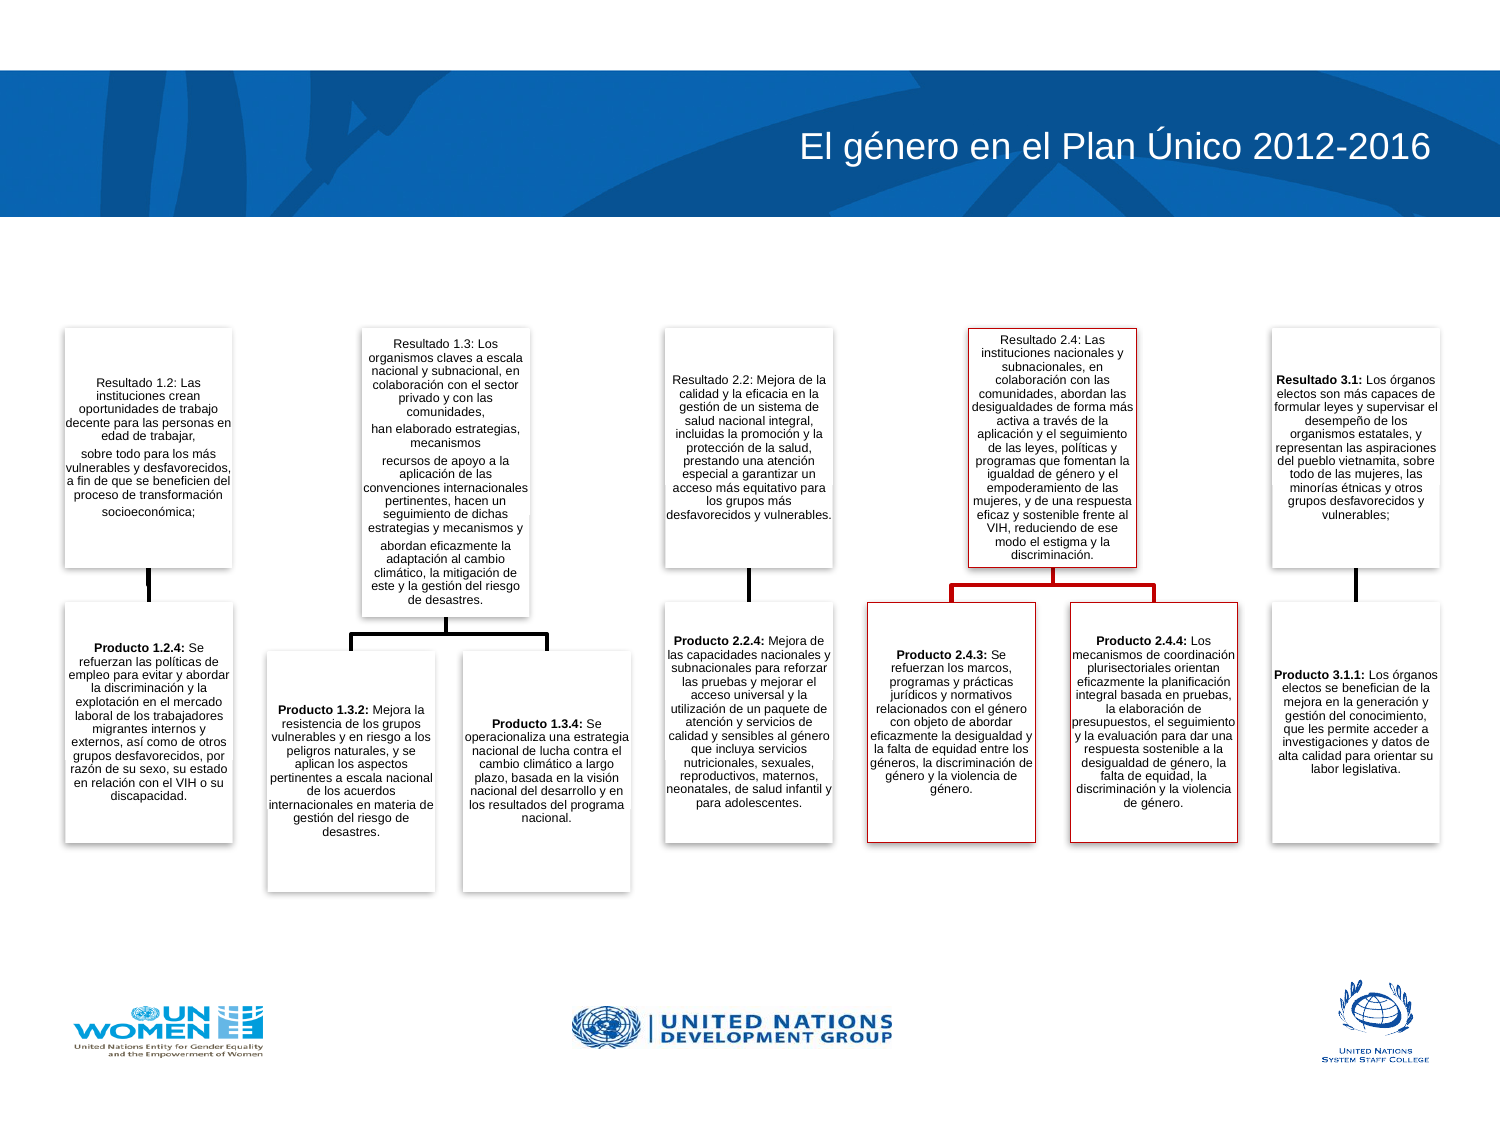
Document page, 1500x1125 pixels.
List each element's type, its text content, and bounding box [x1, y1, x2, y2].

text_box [64, 243, 1448, 977]
picture [194, 1006, 204, 1013]
picture [572, 1006, 892, 1049]
title El género en el Plan Único 2012-2016 [170, 94, 1447, 195]
picture [1322, 979, 1429, 1063]
picture [73, 1006, 263, 1058]
picture [0, 70, 1500, 217]
picture [170, 1006, 179, 1018]
